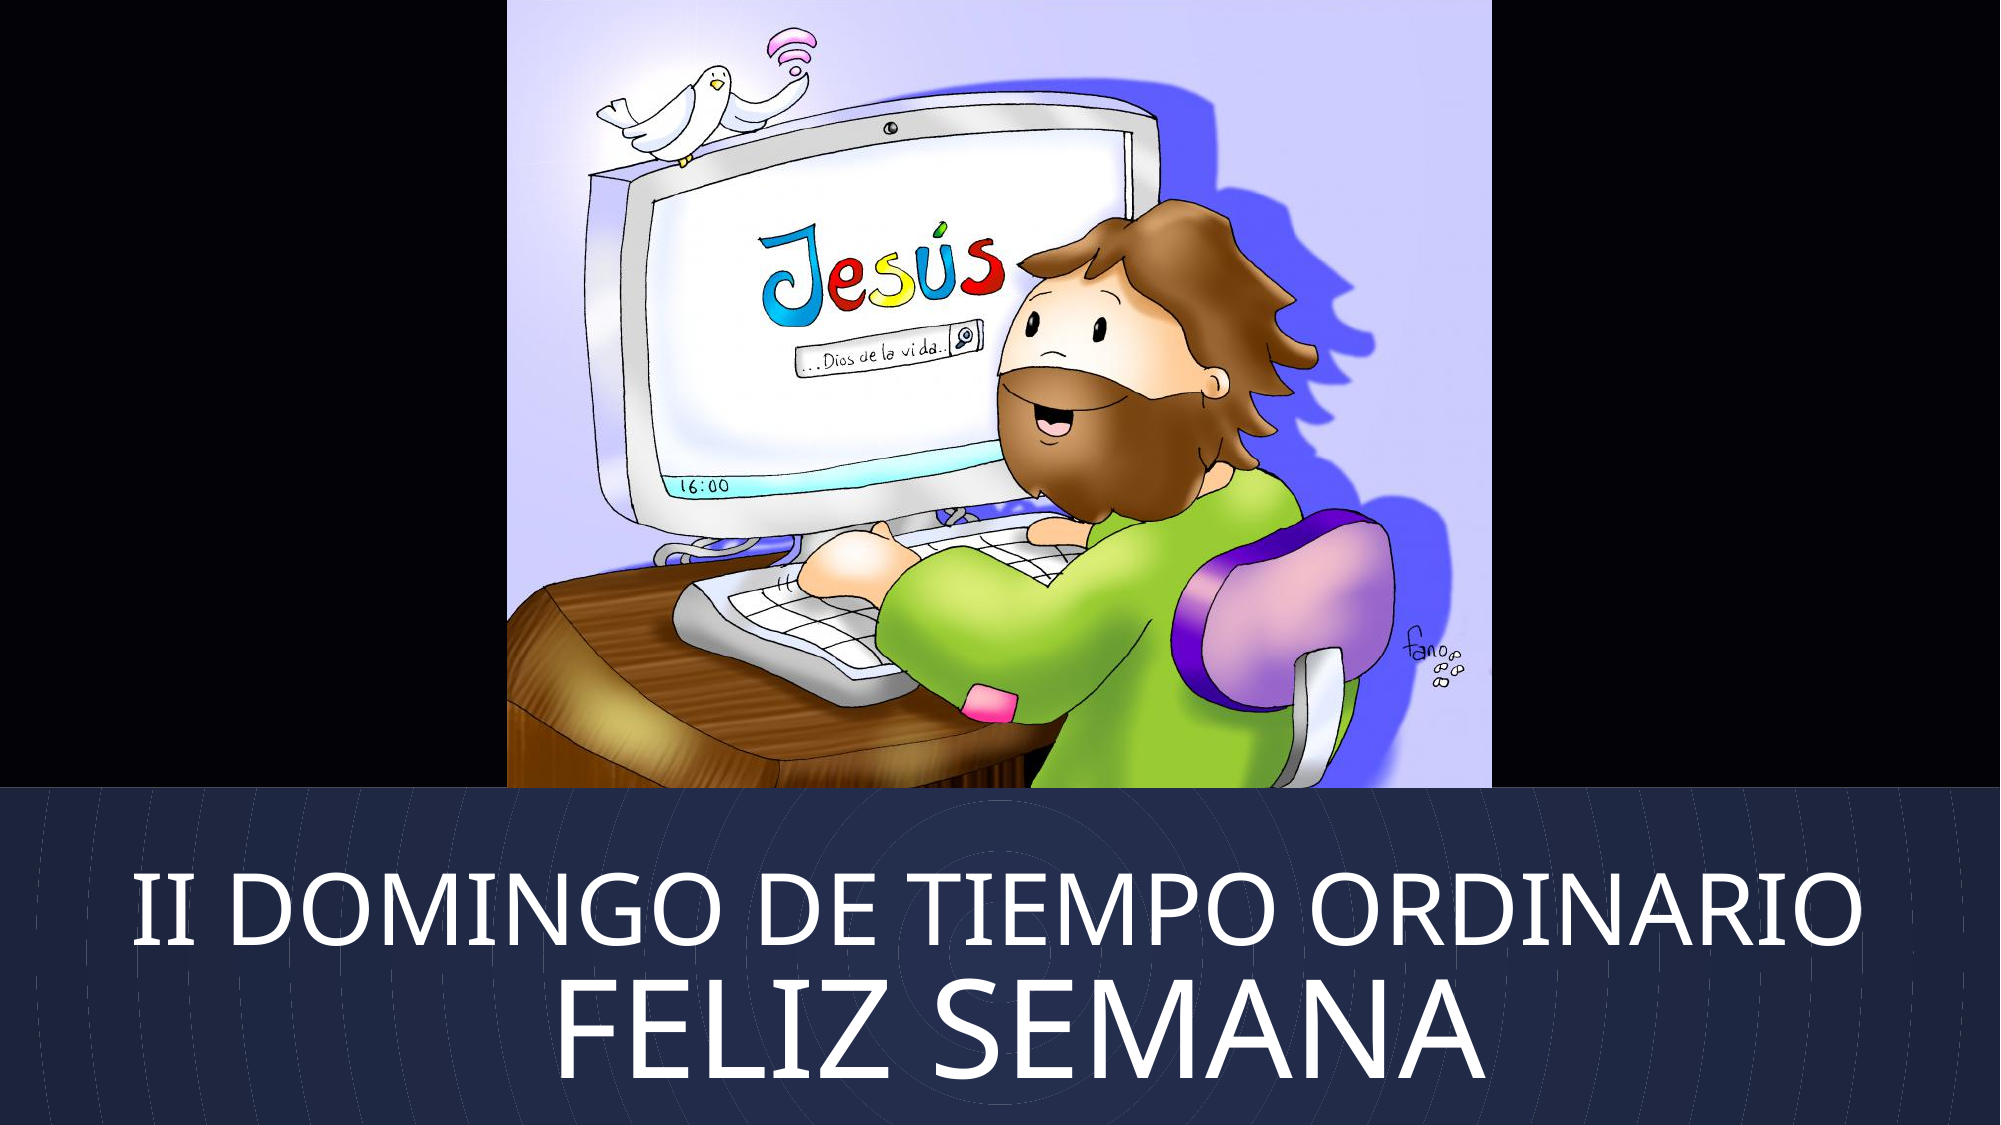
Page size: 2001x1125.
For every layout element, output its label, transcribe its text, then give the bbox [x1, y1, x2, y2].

subtitle FELIZ SEMANA [249, 952, 1750, 1078]
title II DOMINGO DE TIEMPO ORDINARIO [0, 788, 2000, 975]
text_box [1492, 0, 2000, 788]
text_box [0, 0, 507, 788]
picture [507, 0, 1492, 788]
